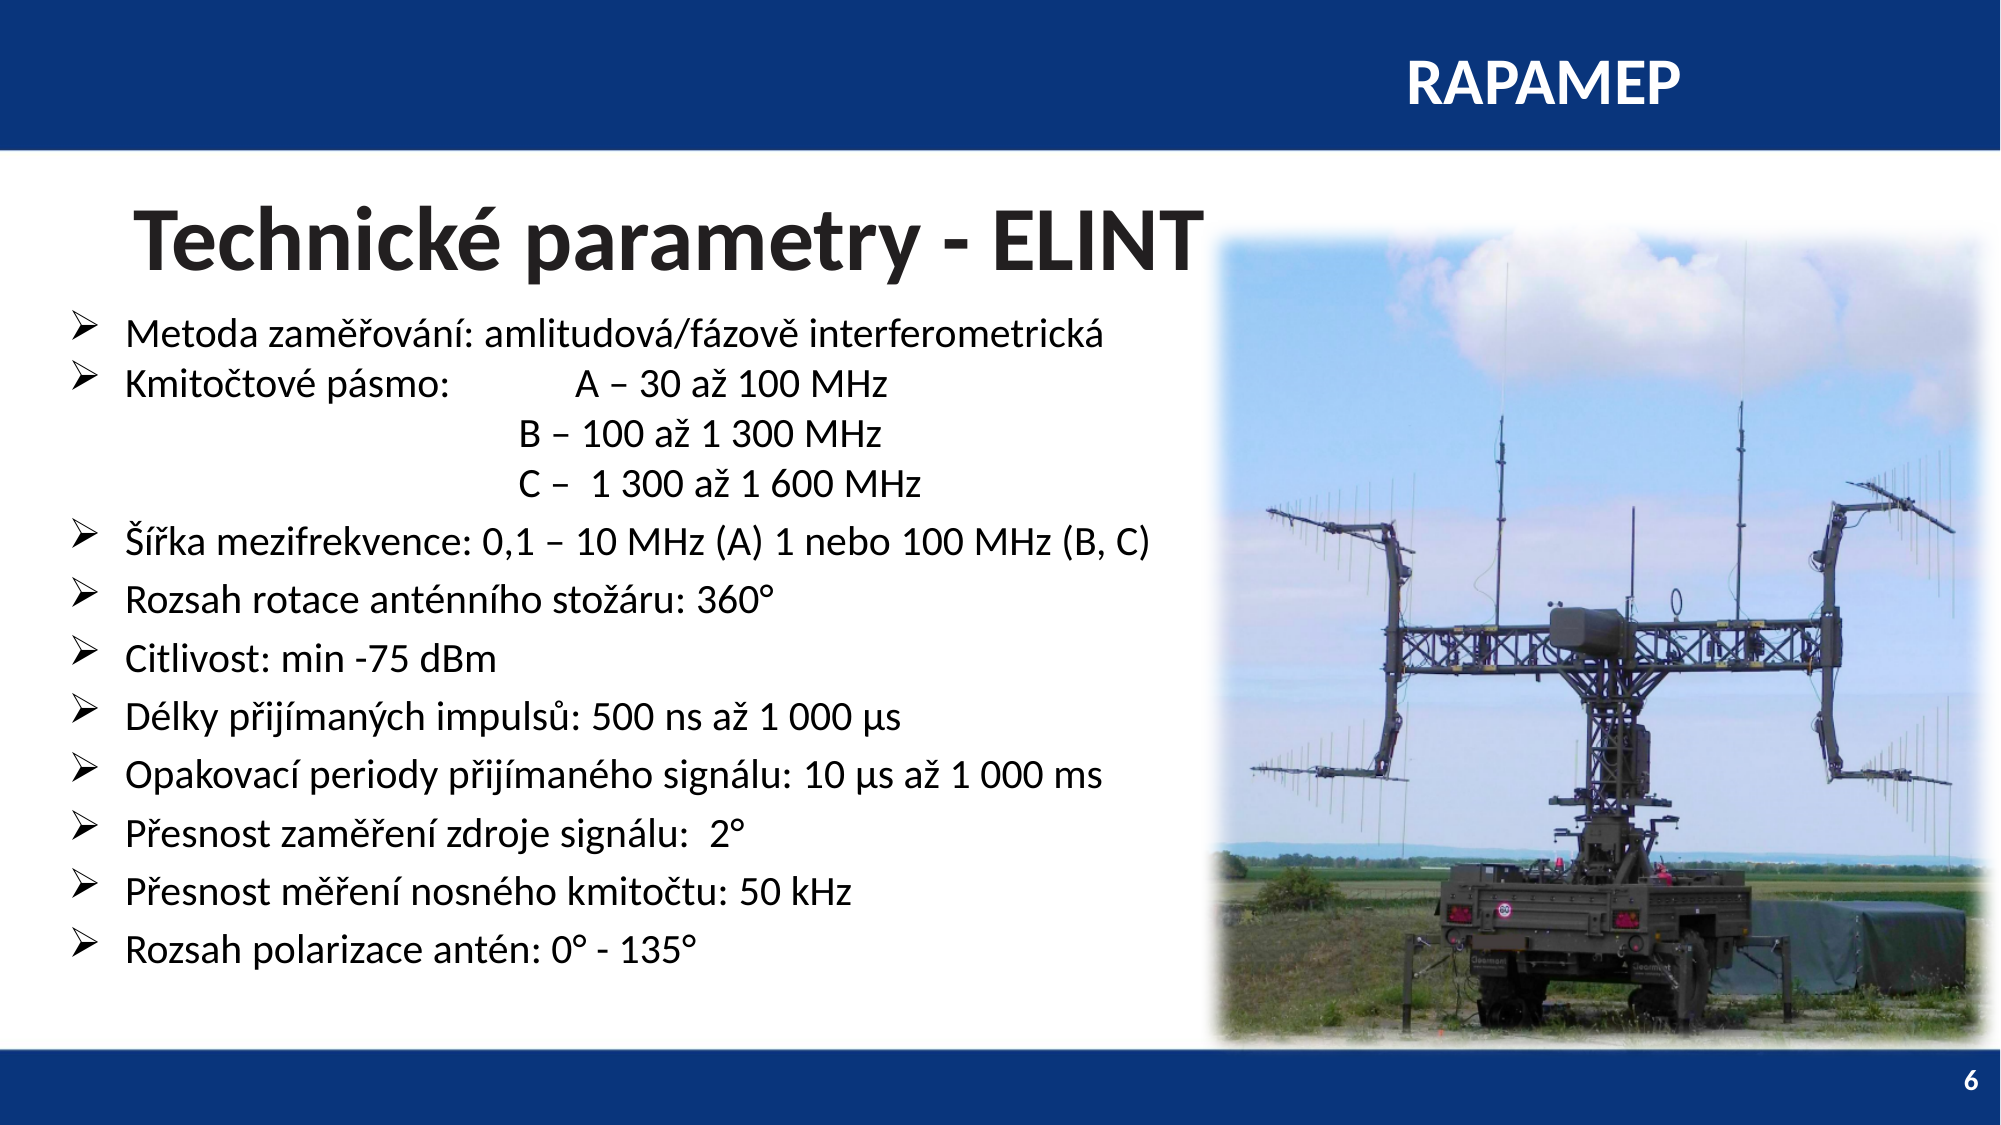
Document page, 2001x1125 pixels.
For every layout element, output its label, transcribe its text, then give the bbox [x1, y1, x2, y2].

picture [0, 0, 2001, 1125]
text_box Technické parametry - ELINT [118, 171, 1513, 297]
text_box Metoda zaměřování: amlitudová/fázově interferometrická Kmitočtové pásmo: A – 30 až 100 MHz B – 100 až 1 300 MHz C – 1 300 až 1 600 MHz Šířka mezifrekvence: 0,1 – 10 MHz (A) 1 nebo 100 MHz (B, C) Rozsah rotace anténního stožáru: 360° Citlivost: min -75 dBm Délky přijímaných impulsů: 500 ns až 1 000 μs Opakovací periody přijímaného signálu: 10 μs až 1 000 ms Přesnost zaměření zdroje signálu: 2° Přesnost měření nosného kmitočtu: 50 kHz Rozsah polarizace antén: 0° - 135° [39, 297, 1195, 980]
text_box RAPAMEP [574, 30, 1697, 126]
slide_number 6 [1929, 1068, 2000, 1109]
